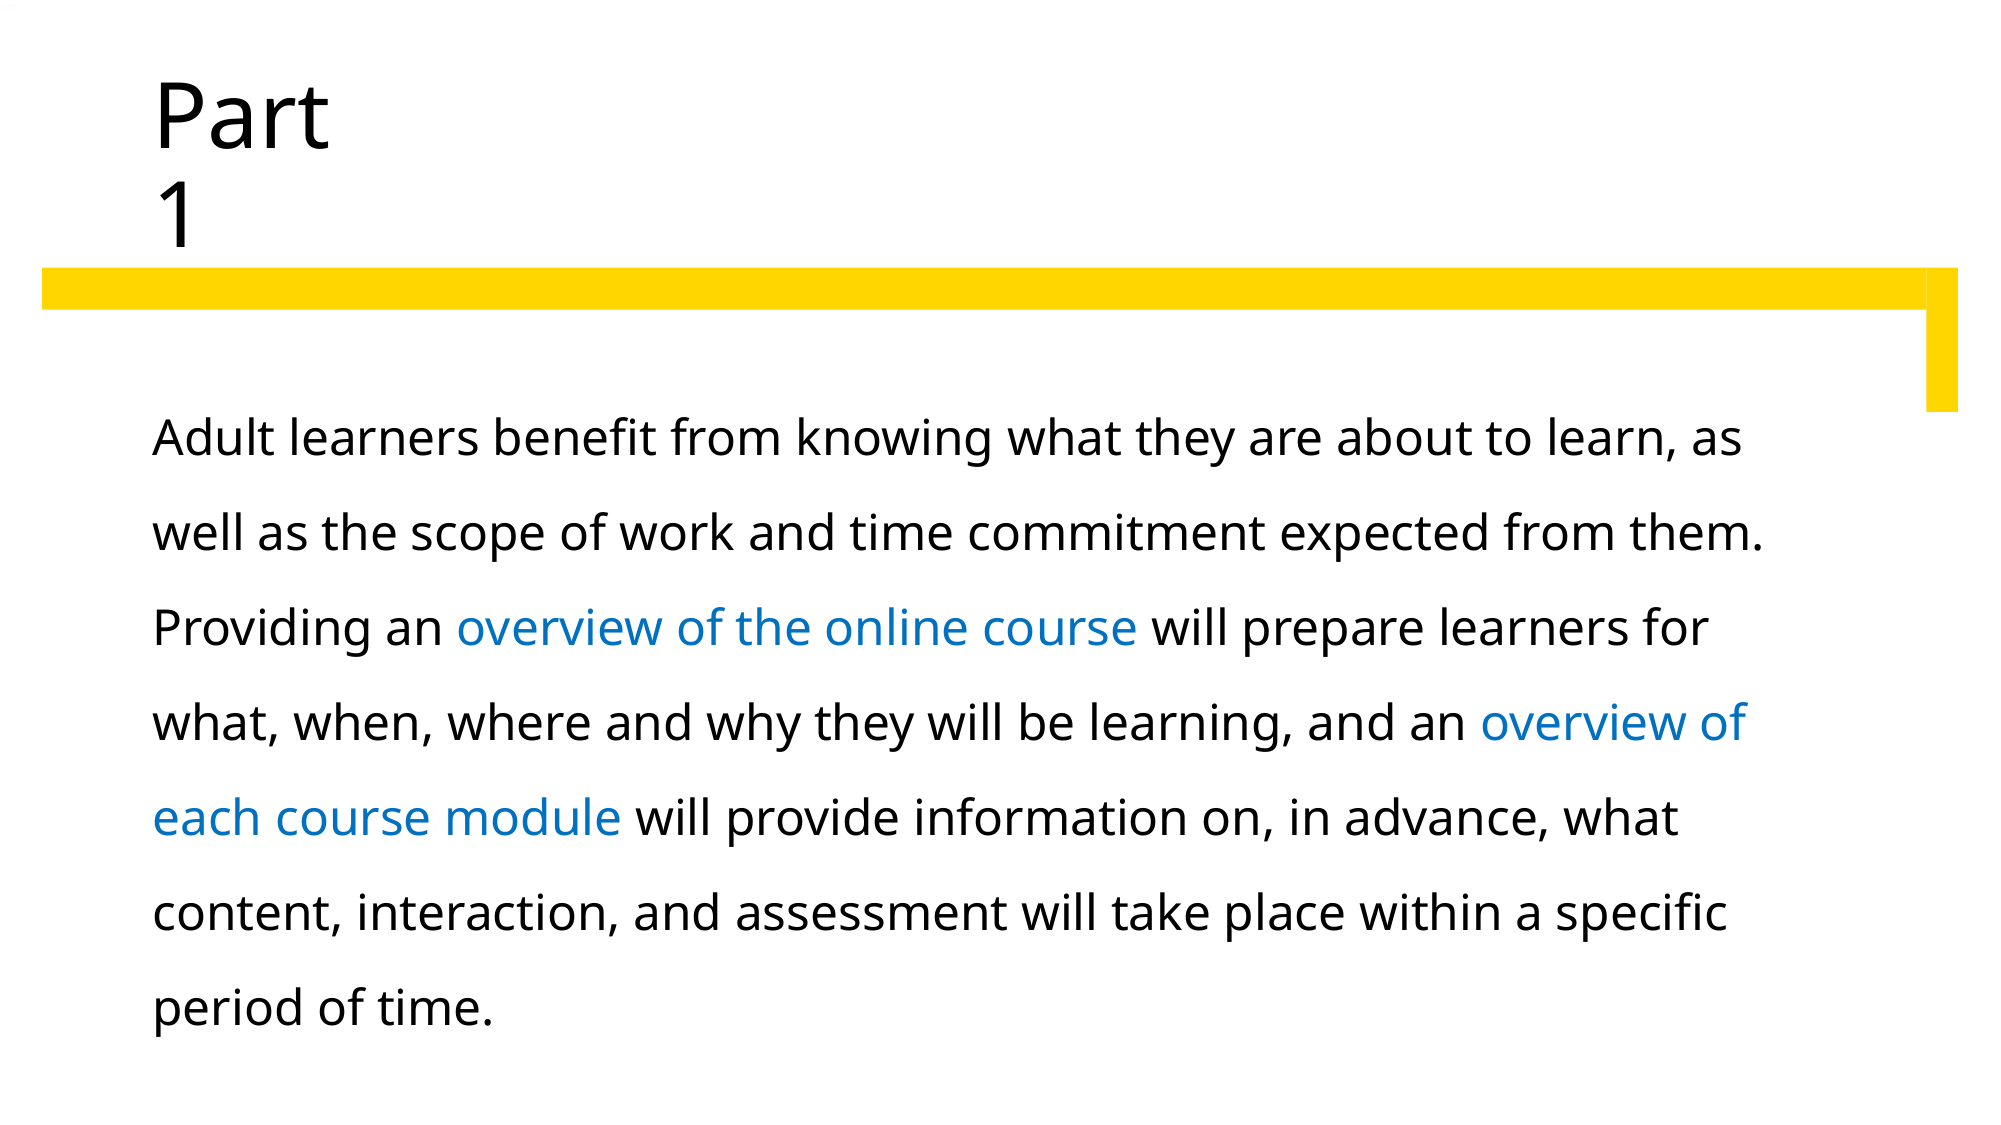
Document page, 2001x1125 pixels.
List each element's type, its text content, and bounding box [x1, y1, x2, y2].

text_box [42, 267, 1958, 412]
list Adult learners benefit from knowing what they are about to learn, as well as the scope of work and time commitment expected from them. Providing an overview of the online course will prepare learners for what, when, where and why they will be learning, and an overview of each course module will provide information on, in advance, what content, interaction, and assessment will take place within a specific period of time. [137, 412, 1863, 1044]
title Part 1 [137, 59, 395, 267]
